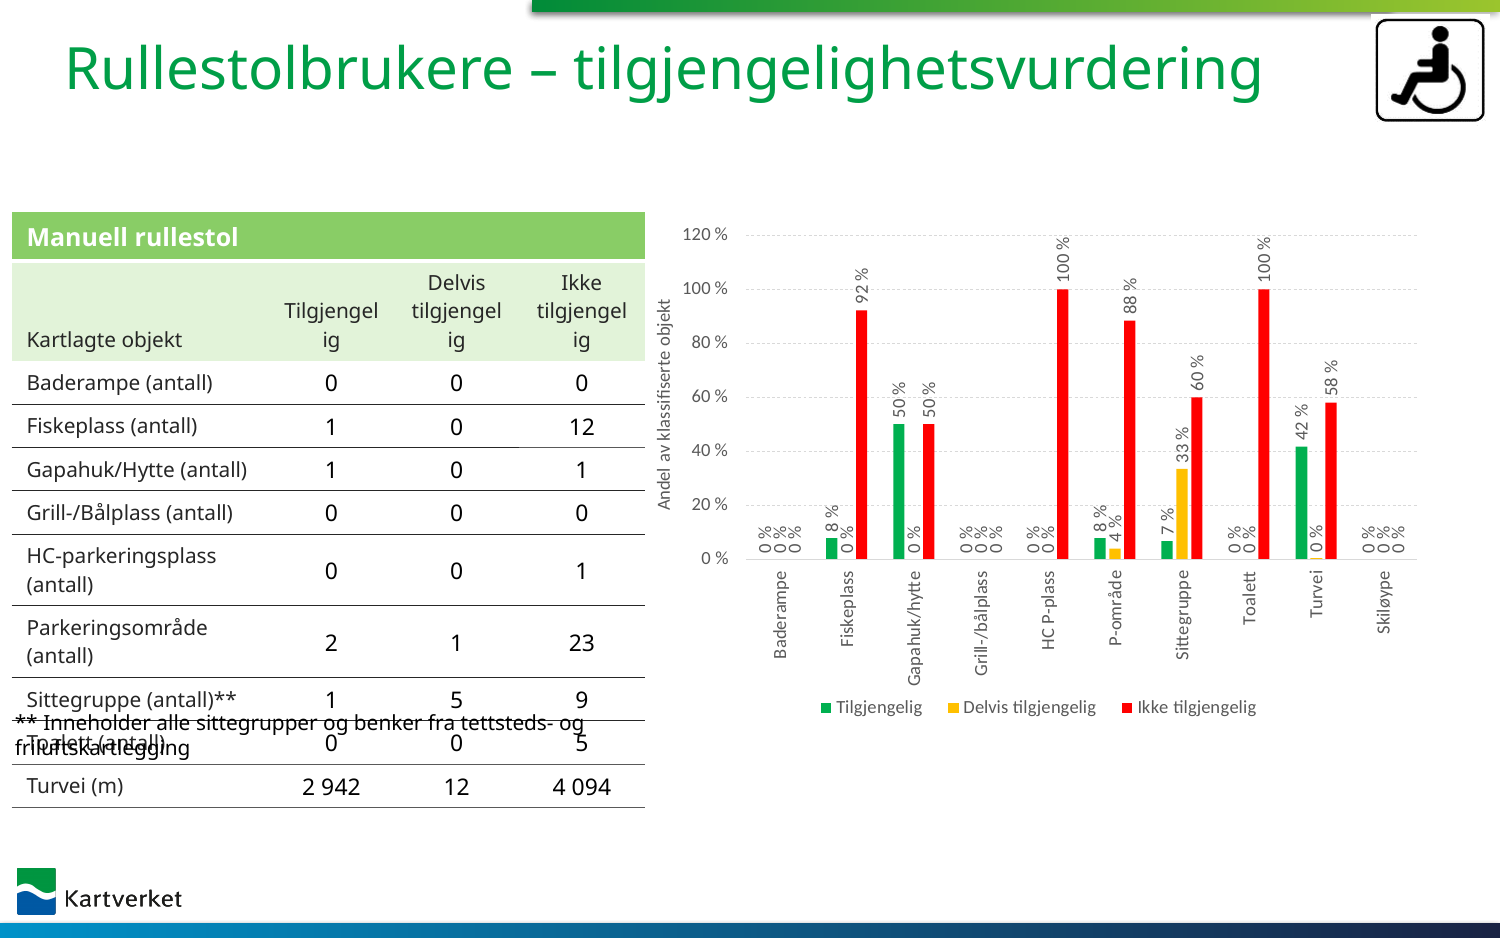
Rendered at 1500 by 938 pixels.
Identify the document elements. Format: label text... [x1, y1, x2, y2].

table_cell Tilgjengelig [269, 263, 394, 361]
table_cell HC-parkeringsplass (antall) [12, 535, 269, 605]
table_header Manuell rullestol [12, 212, 645, 259]
table_cell 1 [269, 678, 394, 702]
table_cell 0 [519, 491, 638, 534]
table_cell 1 [269, 448, 394, 490]
table_cell 1 [519, 448, 638, 490]
table_cell 0 [394, 535, 519, 605]
table_cell 5 [394, 678, 519, 702]
table_cell 9 [519, 678, 638, 702]
table_cell Fiskeplass (antall) [12, 405, 269, 447]
table_cell 23 [519, 606, 638, 677]
table_cell 0 [394, 491, 519, 534]
table_cell 0 [269, 491, 394, 534]
picture [643, 218, 1427, 728]
table_cell 0 [394, 405, 519, 447]
table_cell 0 [394, 361, 519, 404]
table_cell Grill-/Bålplass (antall) [12, 491, 269, 534]
table_cell Sittegruppe (antall)** [12, 678, 269, 702]
table_cell 1 [519, 535, 638, 605]
table_cell 12 [519, 405, 638, 447]
table_cell 0 [269, 361, 394, 404]
table_cell 12 [394, 768, 519, 807]
table_cell 2 [269, 606, 394, 677]
table_cell Delvis tilgjengelig [394, 263, 519, 361]
table_cell 0 [394, 448, 519, 490]
table_cell 2 942 [269, 768, 394, 807]
text_box Rullestolbrukere – tilgjengelighetsvurdering [49, 12, 1372, 109]
picture [1371, 13, 1491, 127]
table_cell Baderampe (antall) [12, 361, 269, 404]
table_cell Kartlagte objekt [12, 263, 269, 361]
table_cell 1 [394, 606, 519, 677]
table_cell Parkeringsområde (antall) [12, 606, 269, 677]
table_cell 1 [269, 405, 394, 447]
text_box ** Inneholder alle sittegrupper og benker fra tettsteds- og friluftskartlegging [0, 702, 745, 768]
table_cell 4 094 [519, 768, 645, 807]
table_cell Ikke tilgjengelig [519, 263, 638, 361]
table_cell Gapahuk/Hytte (antall) [12, 448, 269, 490]
table_cell Turvei (m) [12, 768, 269, 807]
table_cell 0 [519, 361, 638, 404]
table_cell 0 [269, 535, 394, 605]
